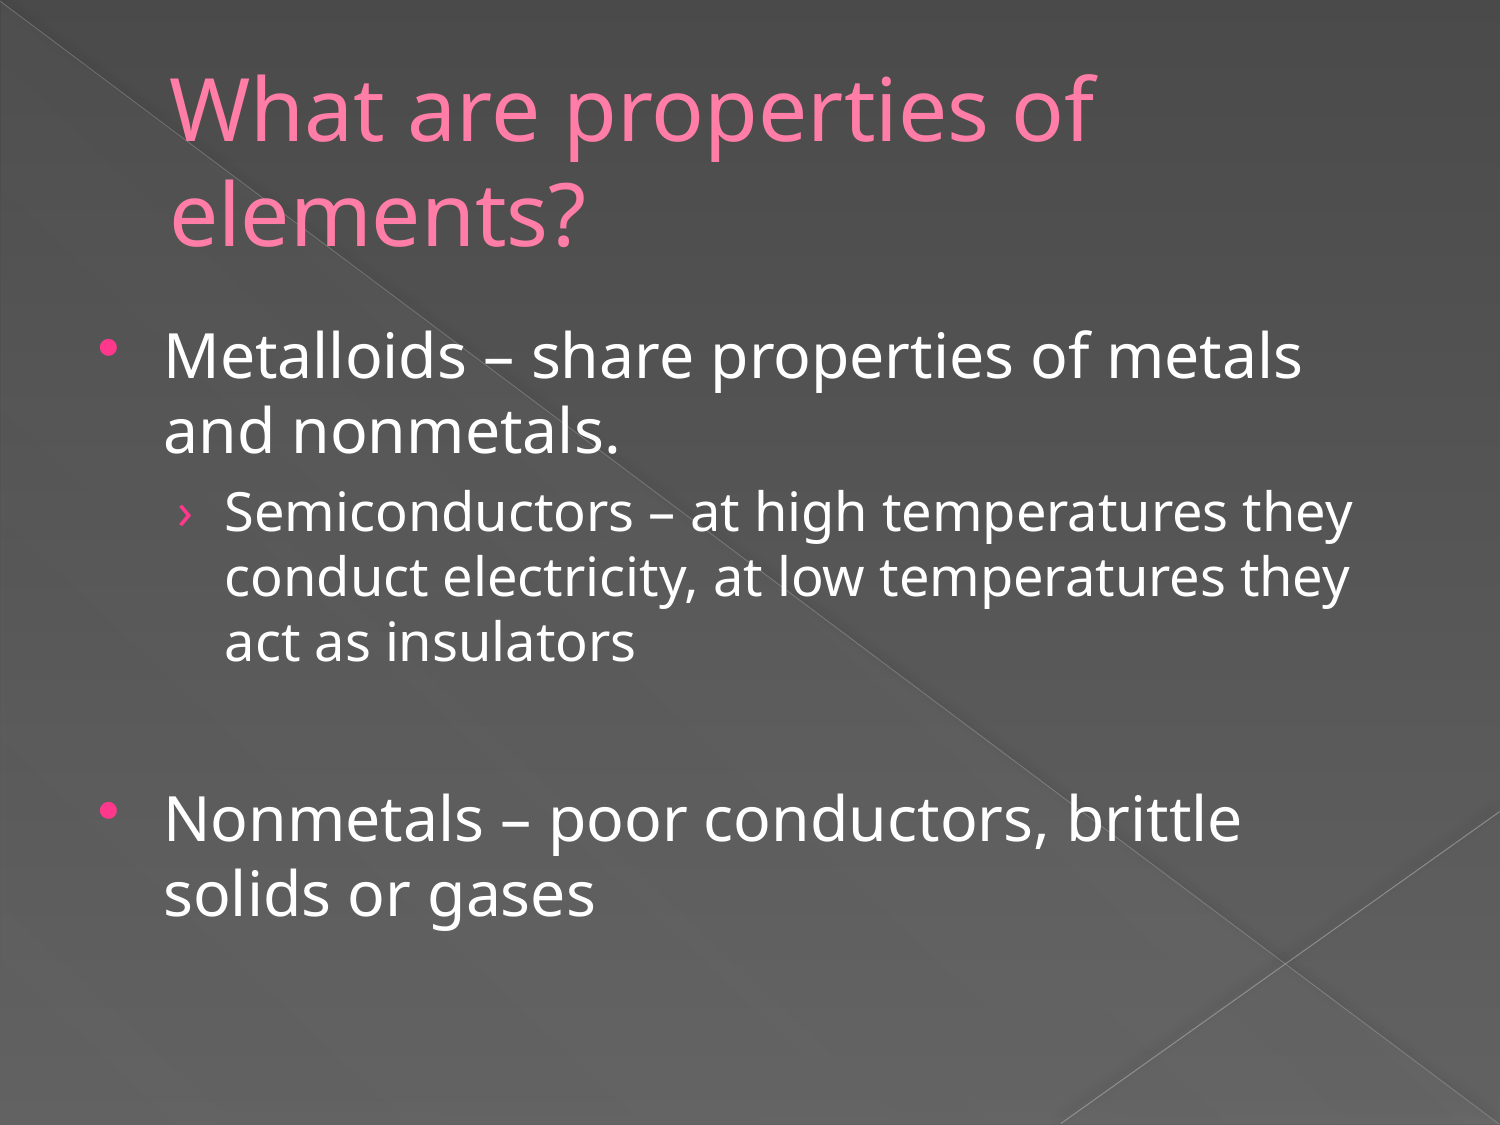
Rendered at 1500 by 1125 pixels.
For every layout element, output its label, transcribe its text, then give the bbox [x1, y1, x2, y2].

title What are properties of elements? [75, 43, 1425, 274]
list Metalloids – share properties of metals and nonmetals. Semiconductors – at high temperatures they conduct electricity, at low temperatures they act as insulators Nonmetals – poor conductors, brittle solids or gases [75, 308, 1425, 1059]
